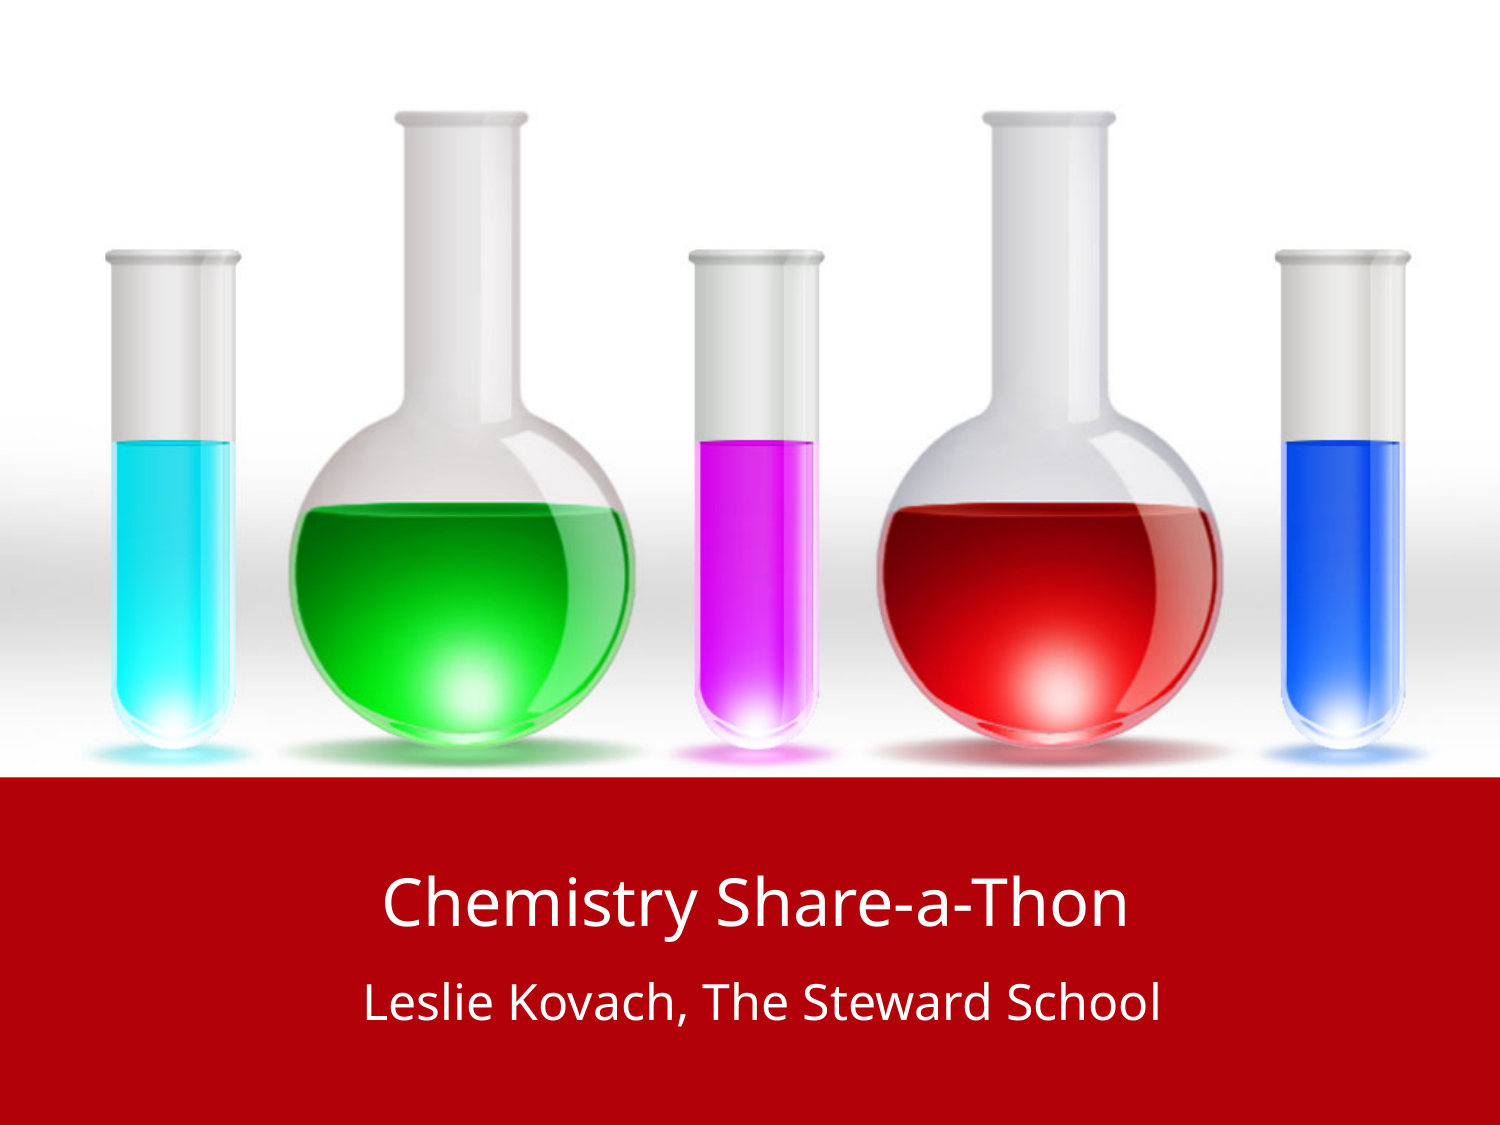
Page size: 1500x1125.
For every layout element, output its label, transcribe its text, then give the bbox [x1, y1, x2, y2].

subtitle Leslie Kovach, The Steward School [337, 962, 1188, 1075]
picture [0, 0, 1500, 1125]
title Chemistry Share-a-Thon [300, 825, 1213, 975]
